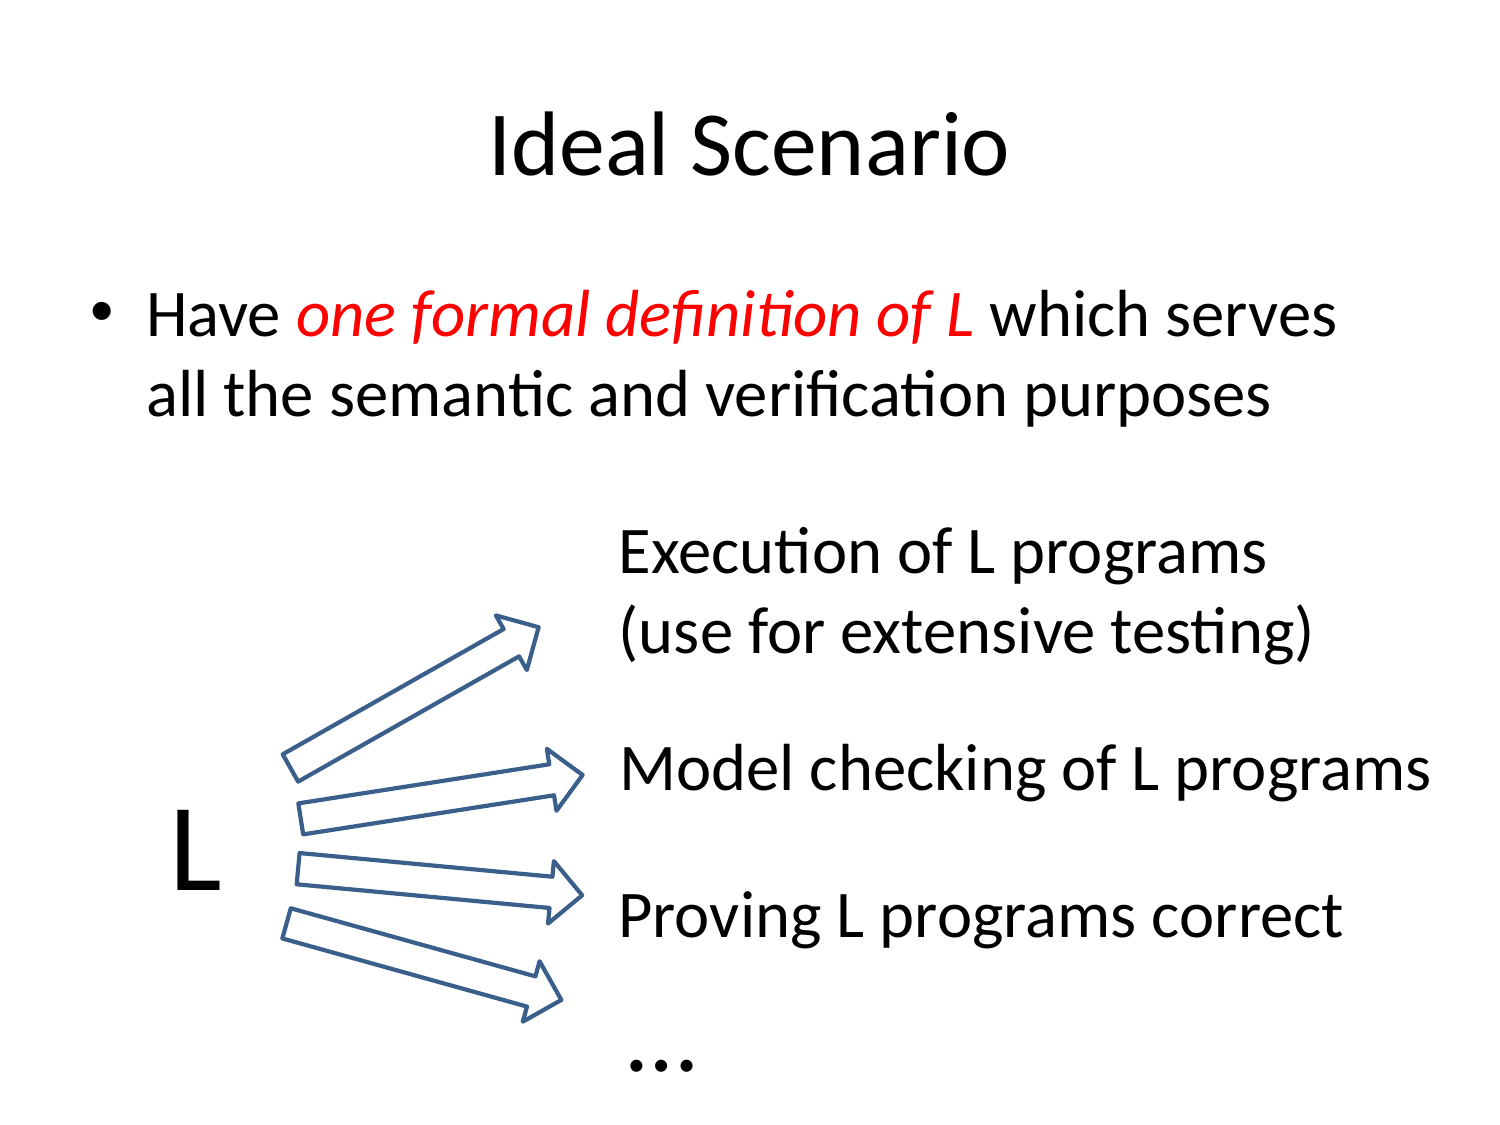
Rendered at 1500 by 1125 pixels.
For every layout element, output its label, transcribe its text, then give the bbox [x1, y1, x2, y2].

text_box Model checking of L programs [604, 716, 1463, 812]
text_box [280, 613, 541, 784]
text_box … [613, 963, 712, 1099]
text_box [294, 850, 585, 926]
text_box Execution of L programs (use for extensive testing) [604, 499, 1346, 675]
title Ideal Scenario [75, 45, 1425, 233]
text_box [280, 906, 564, 1024]
list Have one formal definition of L which serves all the semantic and verification purposes [75, 262, 1425, 1005]
text_box L [154, 758, 237, 924]
text_box Proving L programs correct [603, 863, 1360, 959]
text_box [296, 747, 585, 837]
